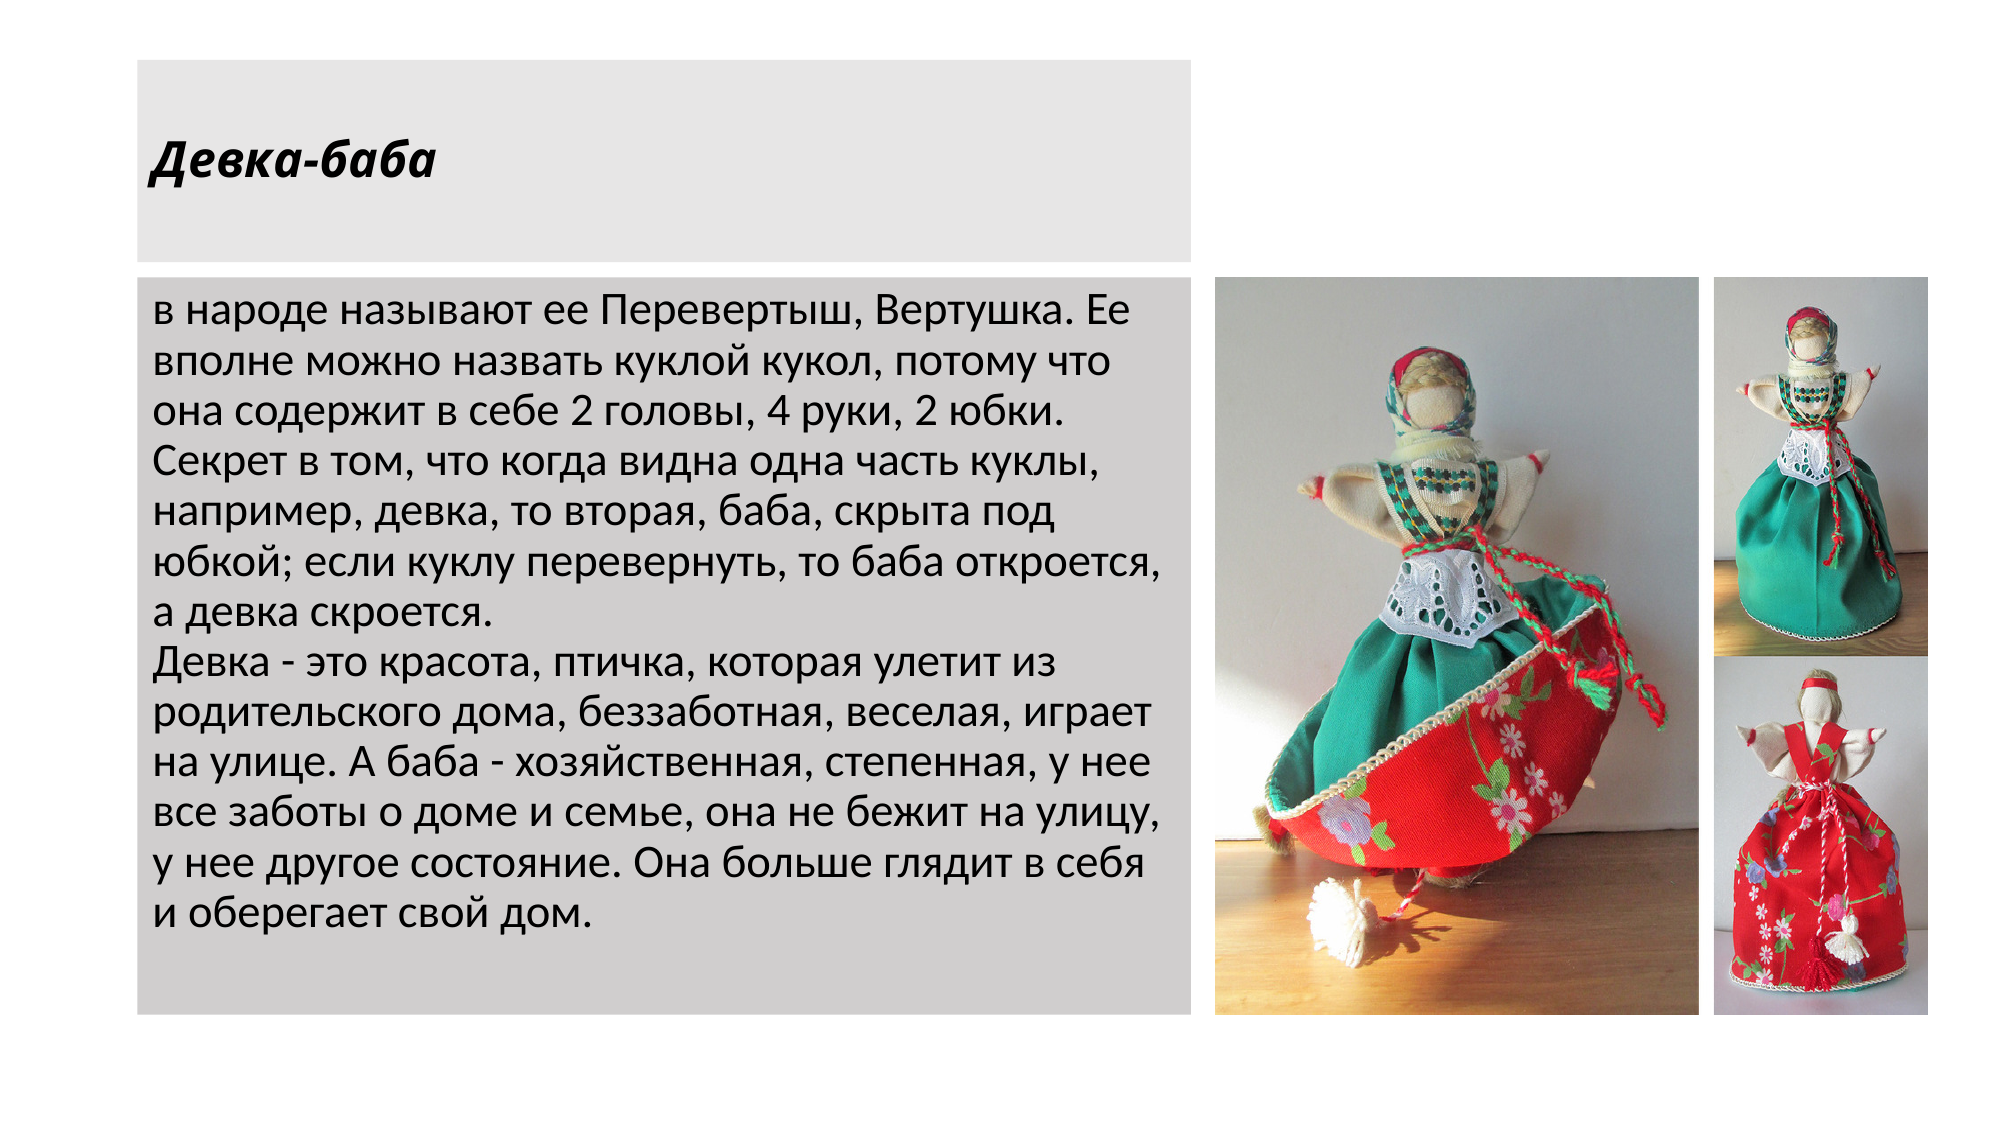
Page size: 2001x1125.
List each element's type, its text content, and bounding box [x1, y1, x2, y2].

list в народе называют ее Перевертыш, Вертушка. Ее вполне можно назвать куклой кукол, потому что она содержит в себе 2 головы, 4 руки, 2 юбки. Секрет в том, что когда видна одна часть куклы, например, девка, то вторая, баба, скрыта под юбкой; если куклу перевернуть, то баба откроется, а девка скроется. Девка - это красота, птичка, которая улетит из родительского дома, беззаботная, веселая, играет на улице. А баба - хозяйственная, степенная, у нее все заботы о доме и семье, она не бежит на улицу, у нее другое состояние. Она больше глядит в себя и оберегает свой дом. [137, 277, 1191, 1015]
title Девка-баба [137, 59, 1191, 263]
picture [1215, 277, 1928, 1015]
